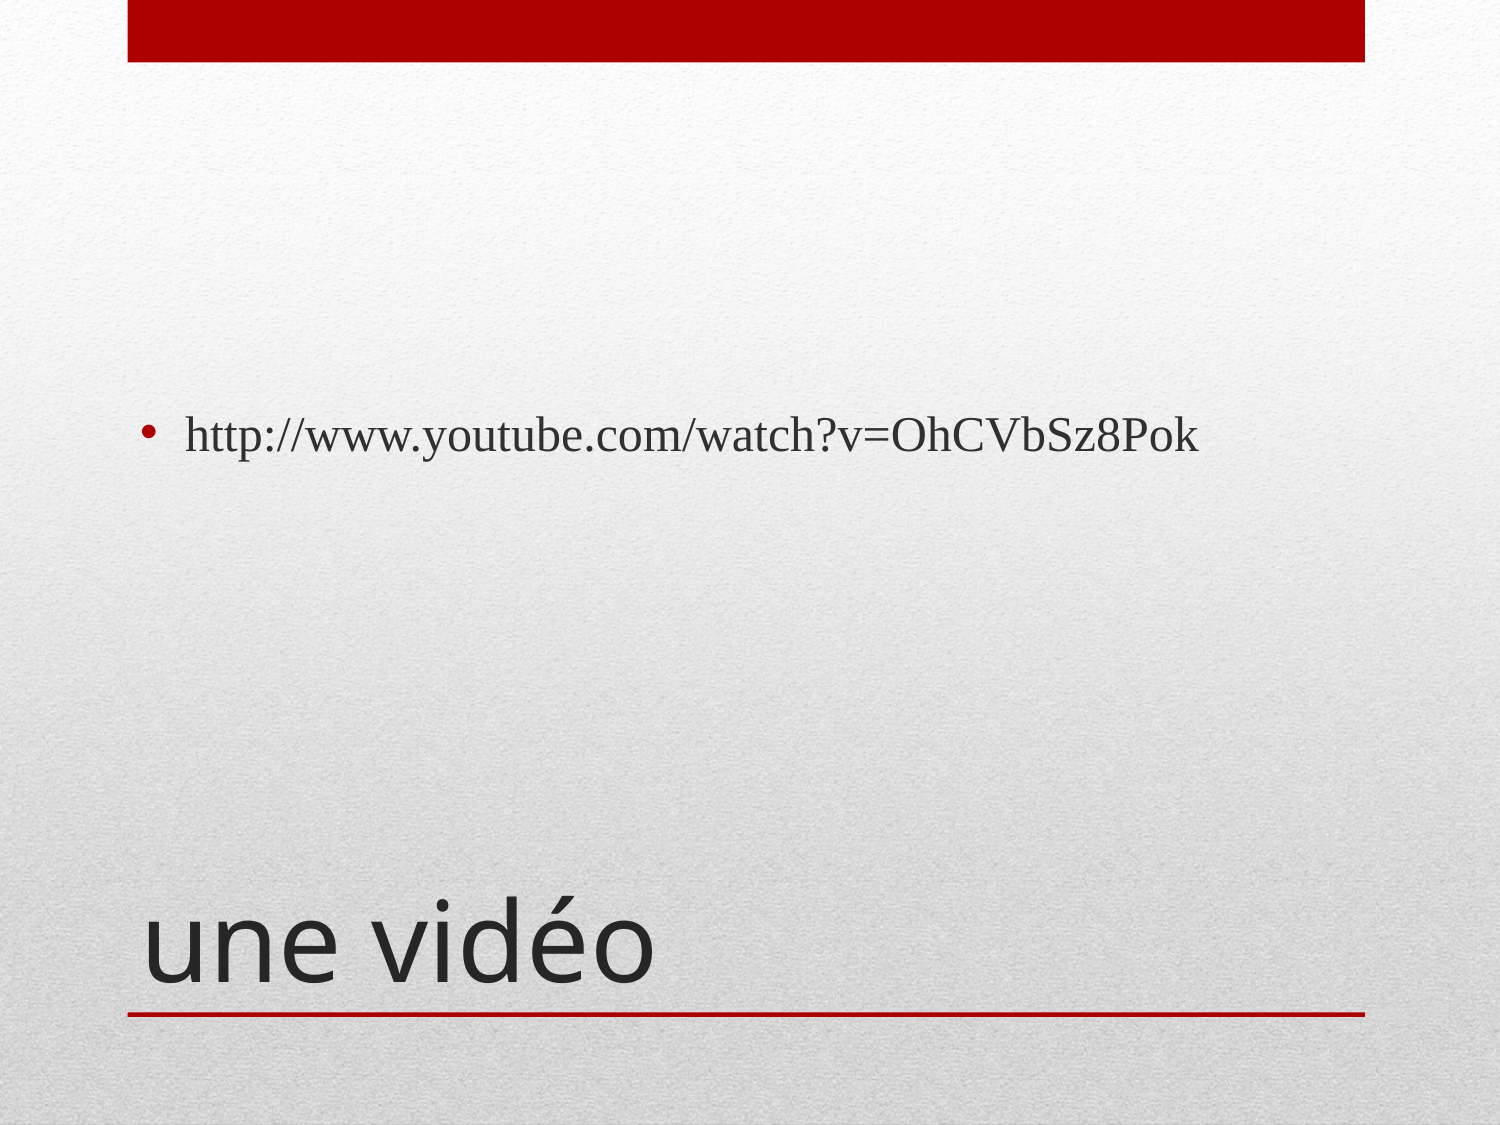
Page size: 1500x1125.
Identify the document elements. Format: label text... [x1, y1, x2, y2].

list http://www.youtube.com/watch?v=OhCVbSz8Pok [125, 112, 1363, 750]
title une vidéo [125, 750, 1238, 1013]
